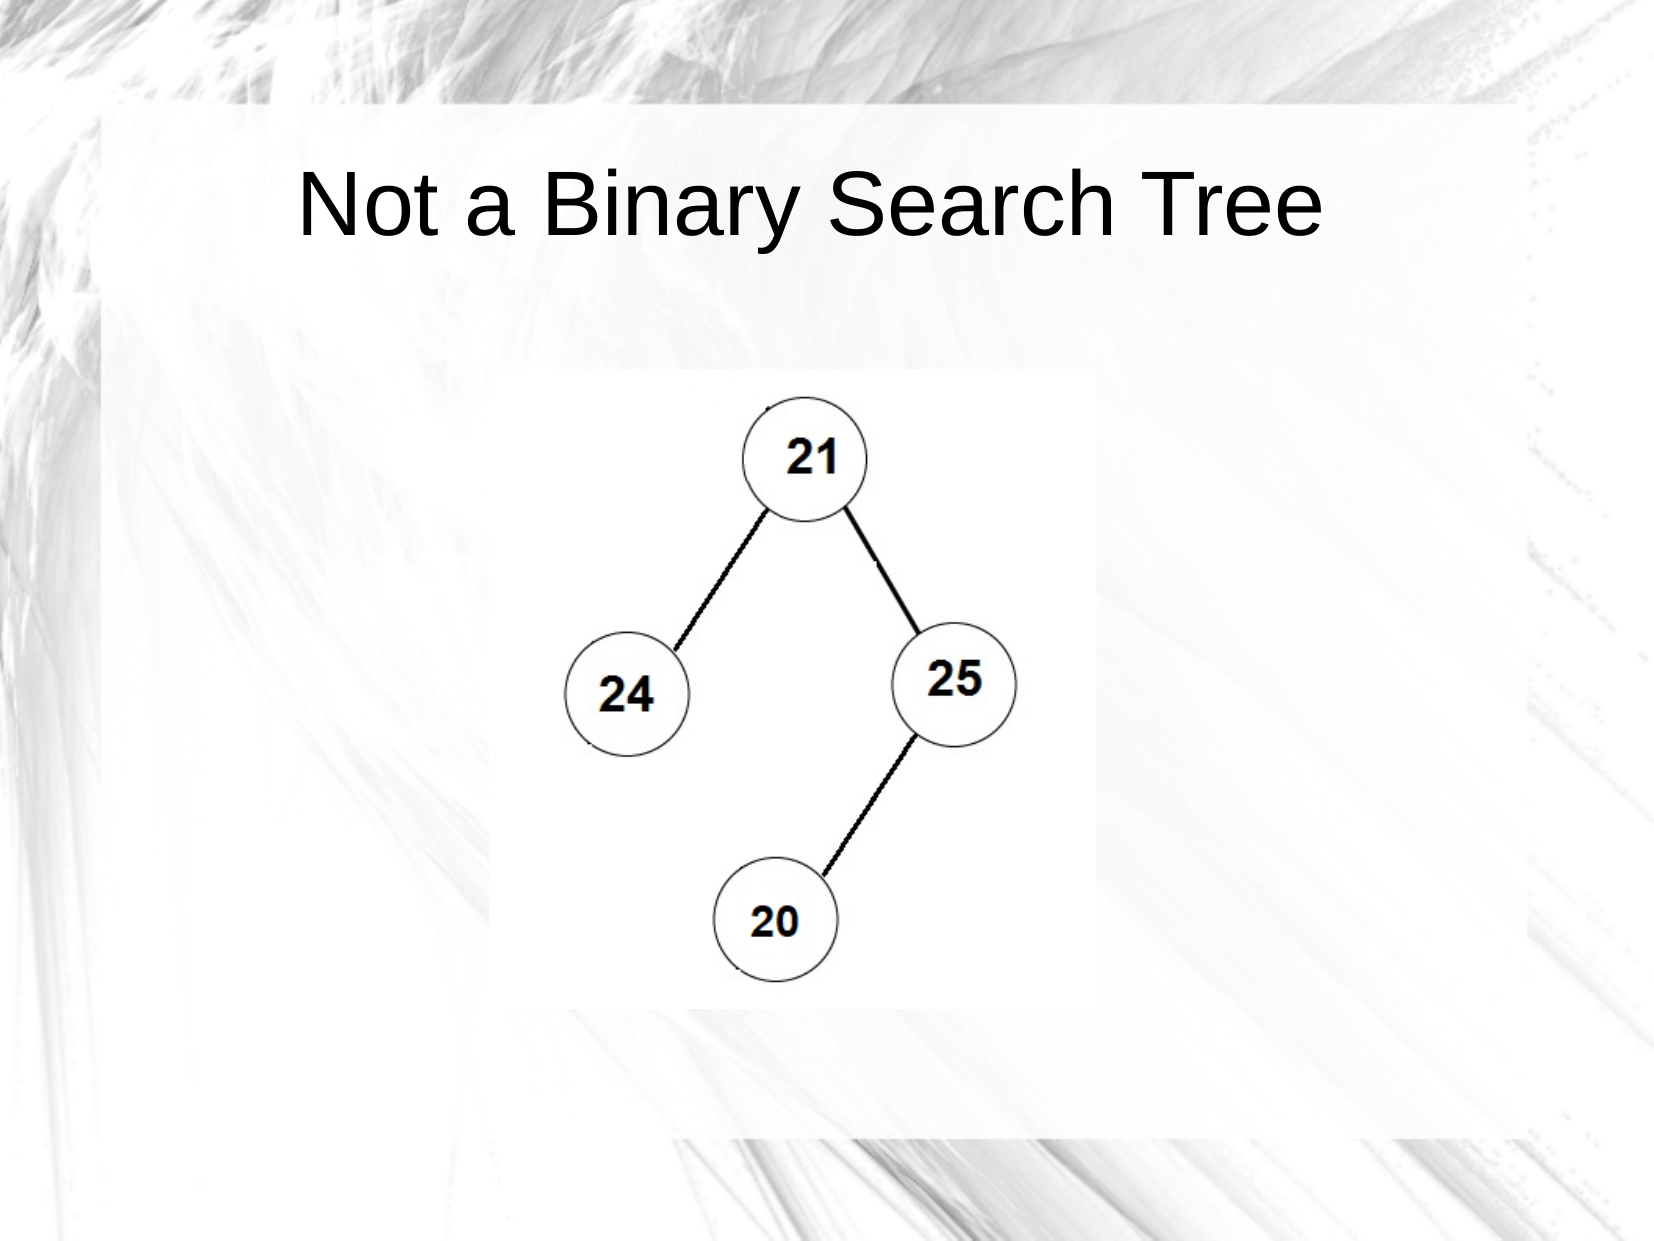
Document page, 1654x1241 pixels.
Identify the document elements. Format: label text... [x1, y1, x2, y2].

picture [0, 0, 1654, 1241]
title Not a Binary Search Tree [118, 93, 1506, 299]
